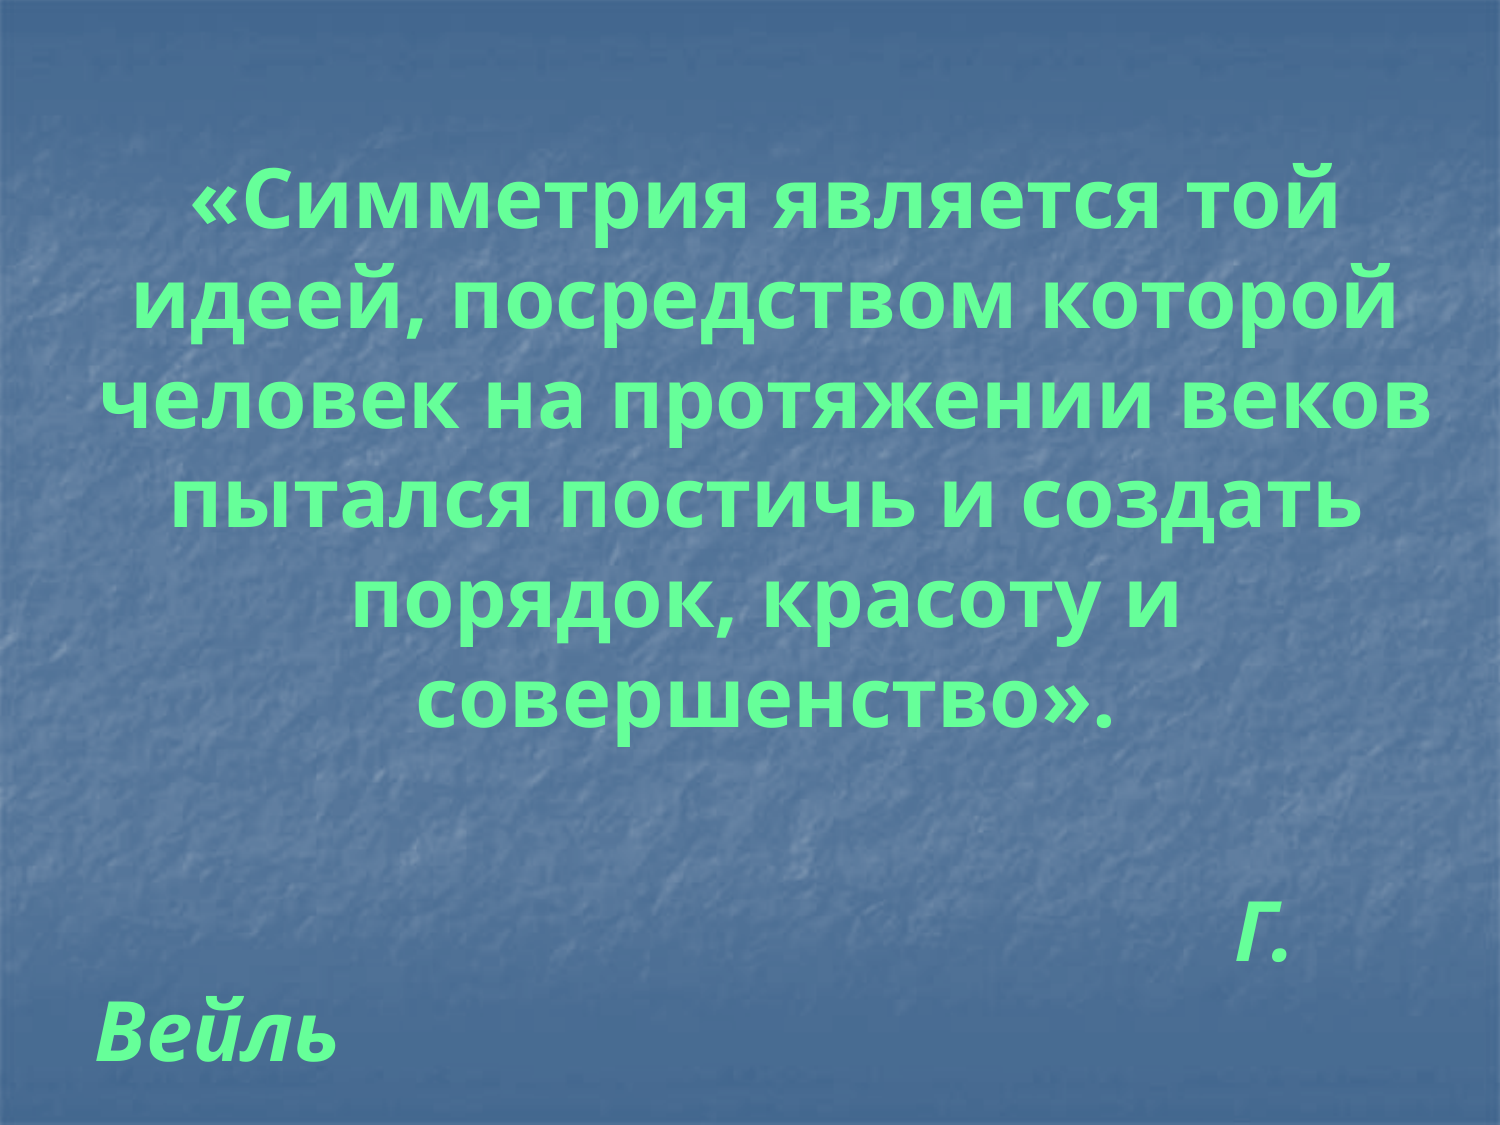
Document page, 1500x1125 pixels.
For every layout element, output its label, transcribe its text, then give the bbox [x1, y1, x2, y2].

list «Симметрия является той идеей, посредством которой человек на протяжении веков пытался постичь и создать порядок, красоту и совершенство». Г. Вейль [23, 136, 1454, 752]
